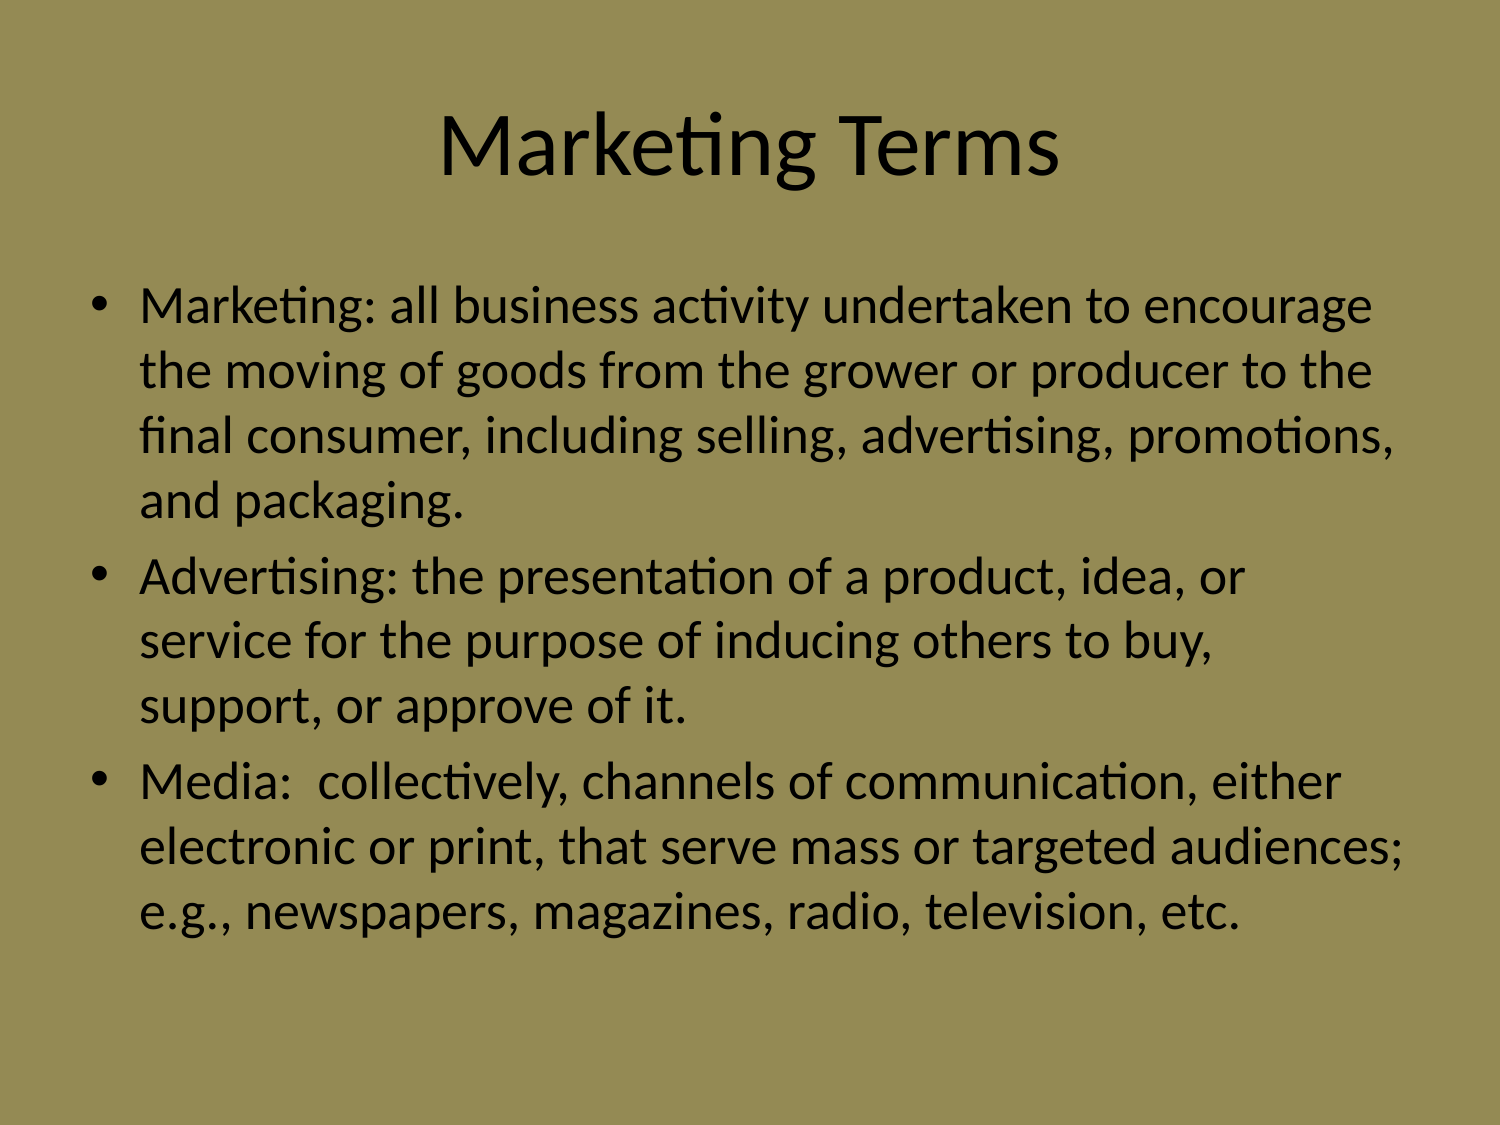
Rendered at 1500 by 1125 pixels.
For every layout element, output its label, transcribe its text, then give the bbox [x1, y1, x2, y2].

list Marketing: all business activity undertaken to encourage the moving of goods from the grower or producer to the final consumer, including selling, advertising, promotions, and packaging. Advertising: the presentation of a product, idea, or service for the purpose of inducing others to buy, support, or approve of it. Media: collectively, channels of communication, either electronic or print, that serve mass or targeted audiences; e.g., newspapers, magazines, radio, television, etc. [75, 262, 1425, 1005]
title Marketing Terms [75, 45, 1425, 233]
